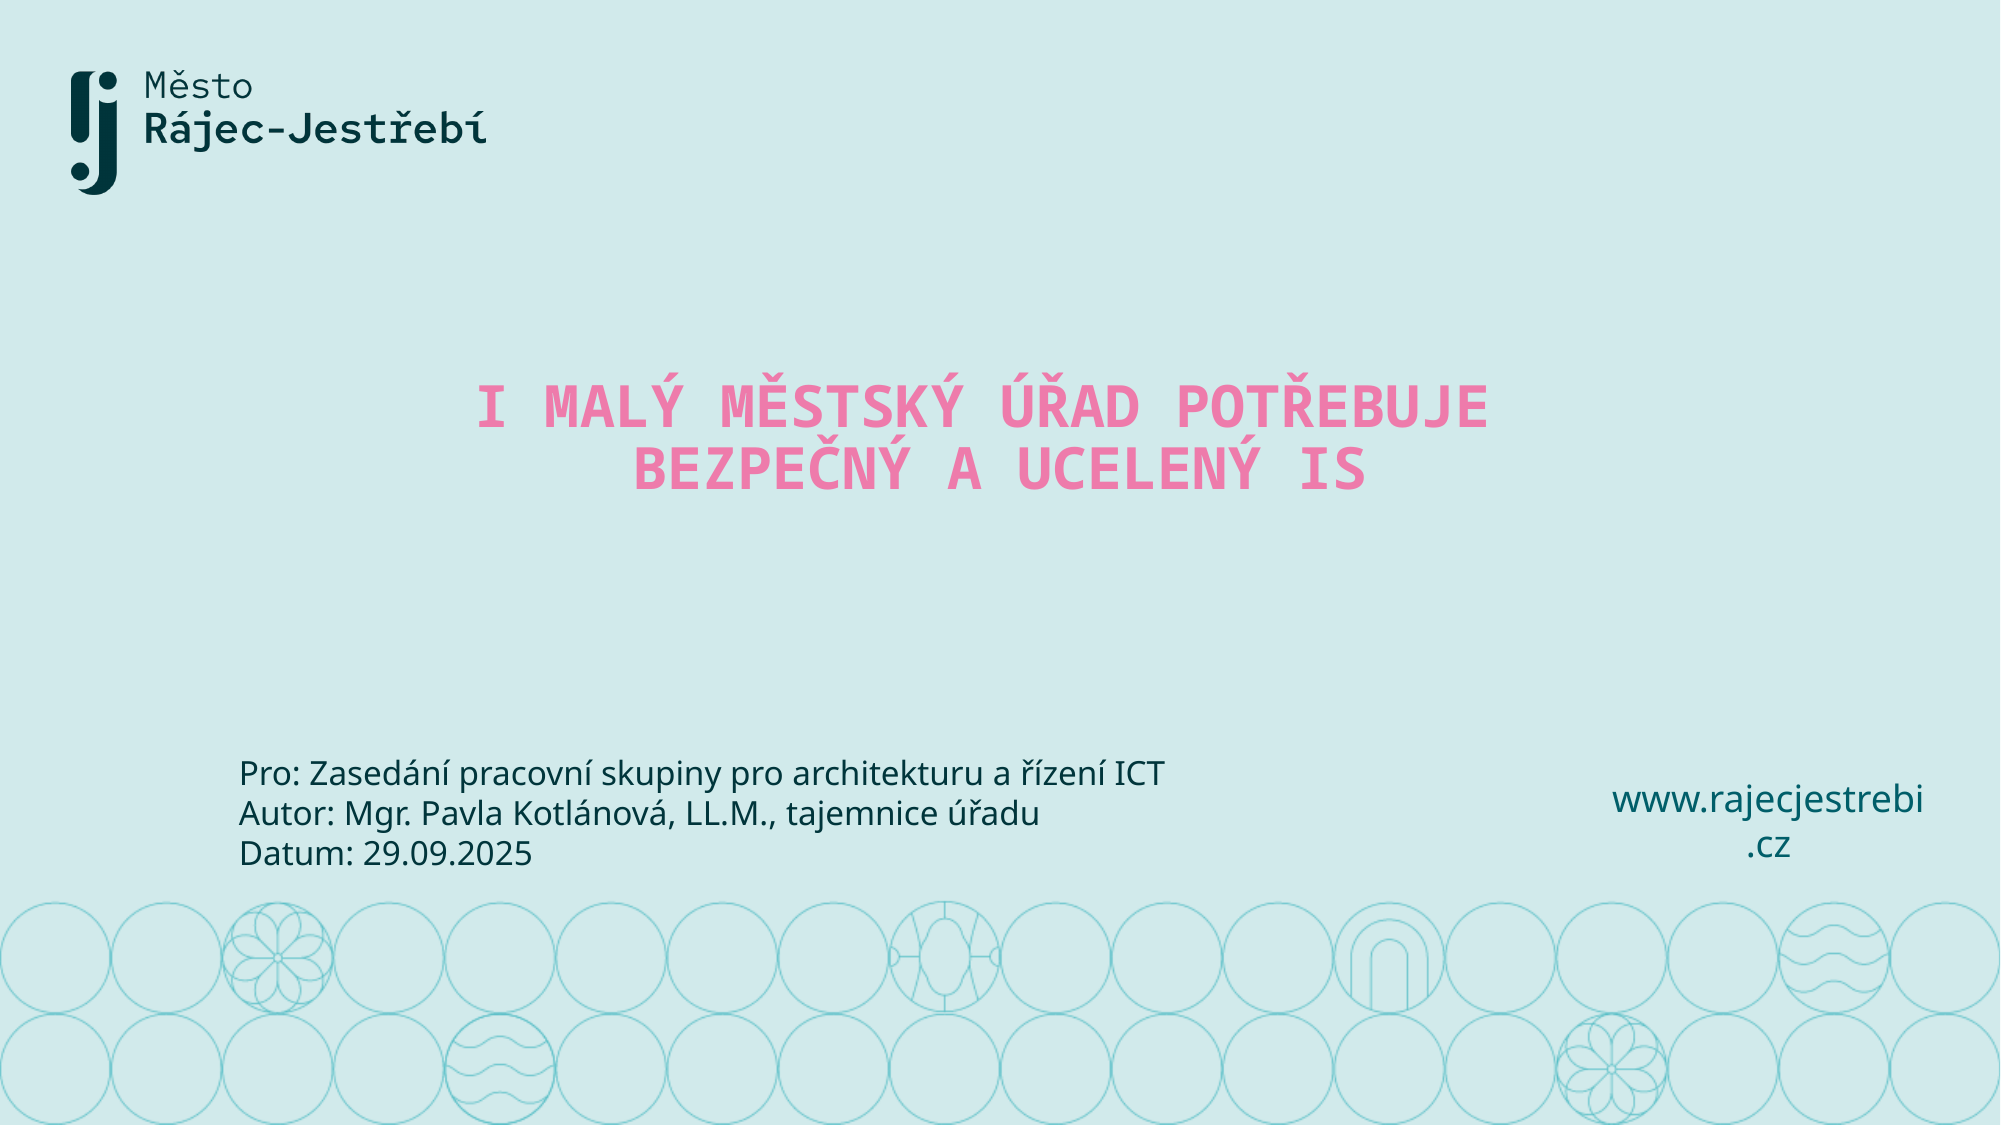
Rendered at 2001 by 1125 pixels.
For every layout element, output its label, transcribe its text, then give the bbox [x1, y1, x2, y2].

text_box Pro: Zasedání pracovní skupiny pro architekturu a řízení ICT Autor: Mgr. Pavla Kotlánová, LL.M., tajemnice úřadu Datum: 29.09.2025 [224, 744, 1182, 925]
text_box I MALÝ MĚSTSKÝ ÚŘAD POTŘEBUJE BEZPEČNÝ A UCELENÝ IS [161, 278, 1839, 594]
picture [0, 0, 2001, 1125]
